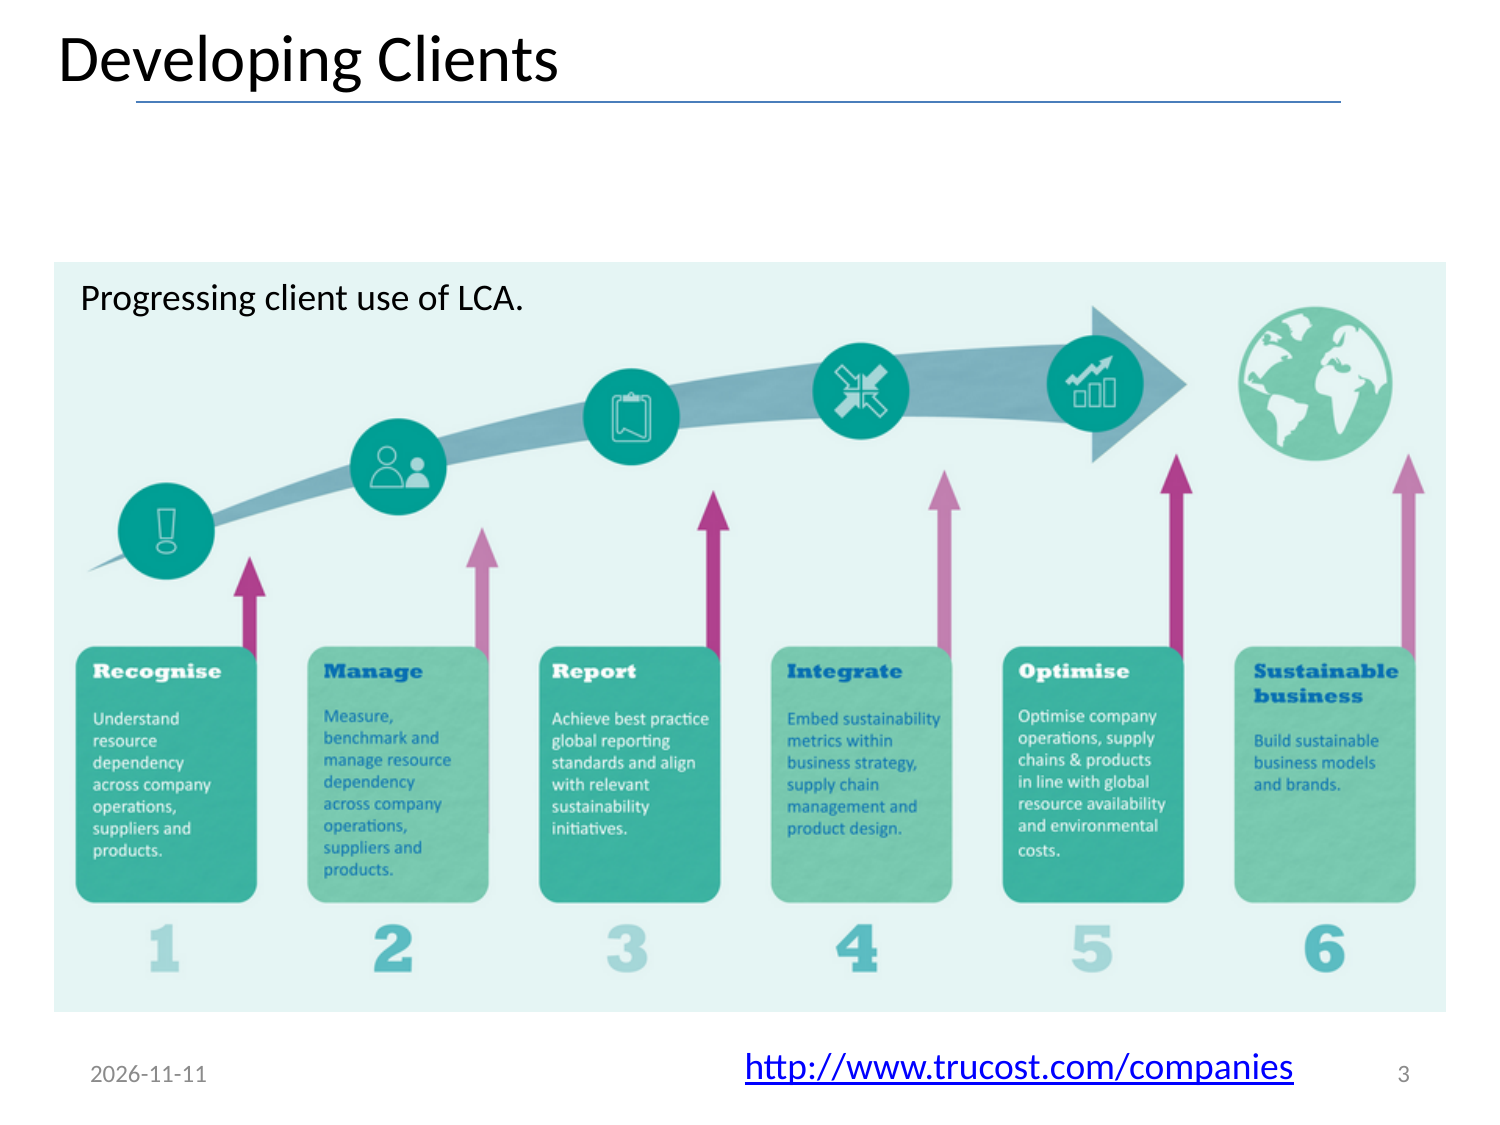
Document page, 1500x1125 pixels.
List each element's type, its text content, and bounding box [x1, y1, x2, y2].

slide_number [75, 1042, 425, 1103]
text_box http://www.trucost.com/companies [729, 1034, 1310, 1095]
slide_number 3 [1074, 1042, 1425, 1103]
picture [54, 262, 1446, 1012]
text_box Developing Clients [44, 7, 576, 102]
